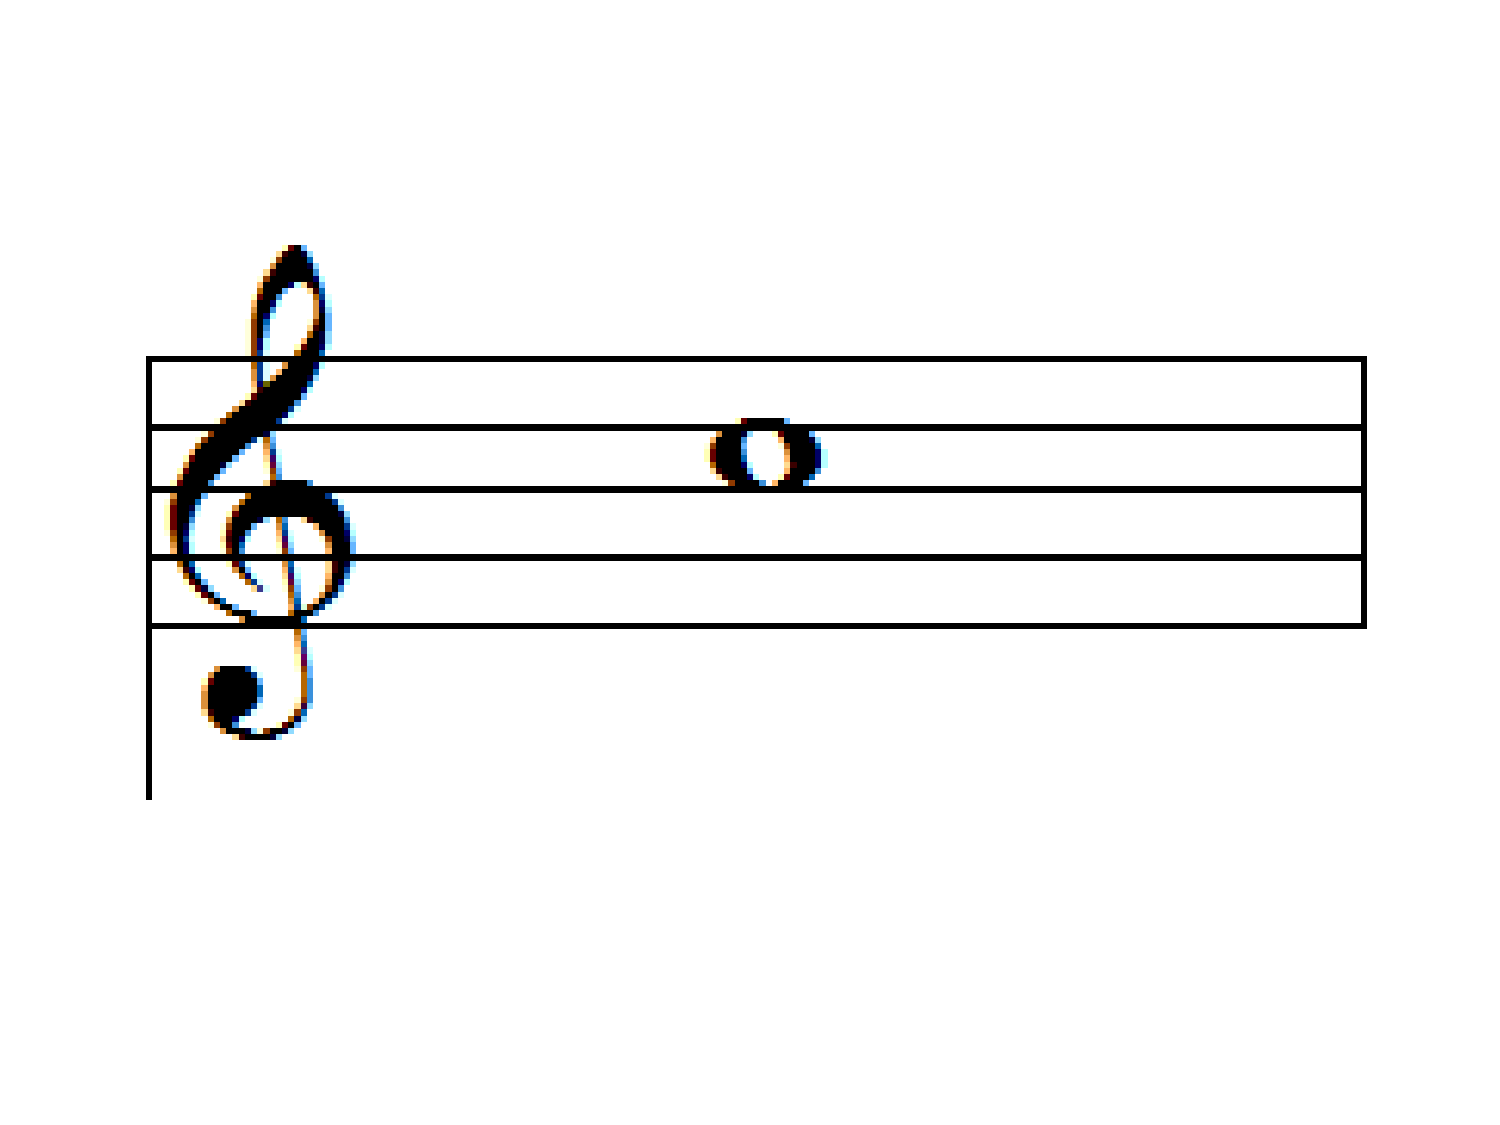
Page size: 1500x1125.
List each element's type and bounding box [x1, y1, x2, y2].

picture [68, 234, 1418, 801]
